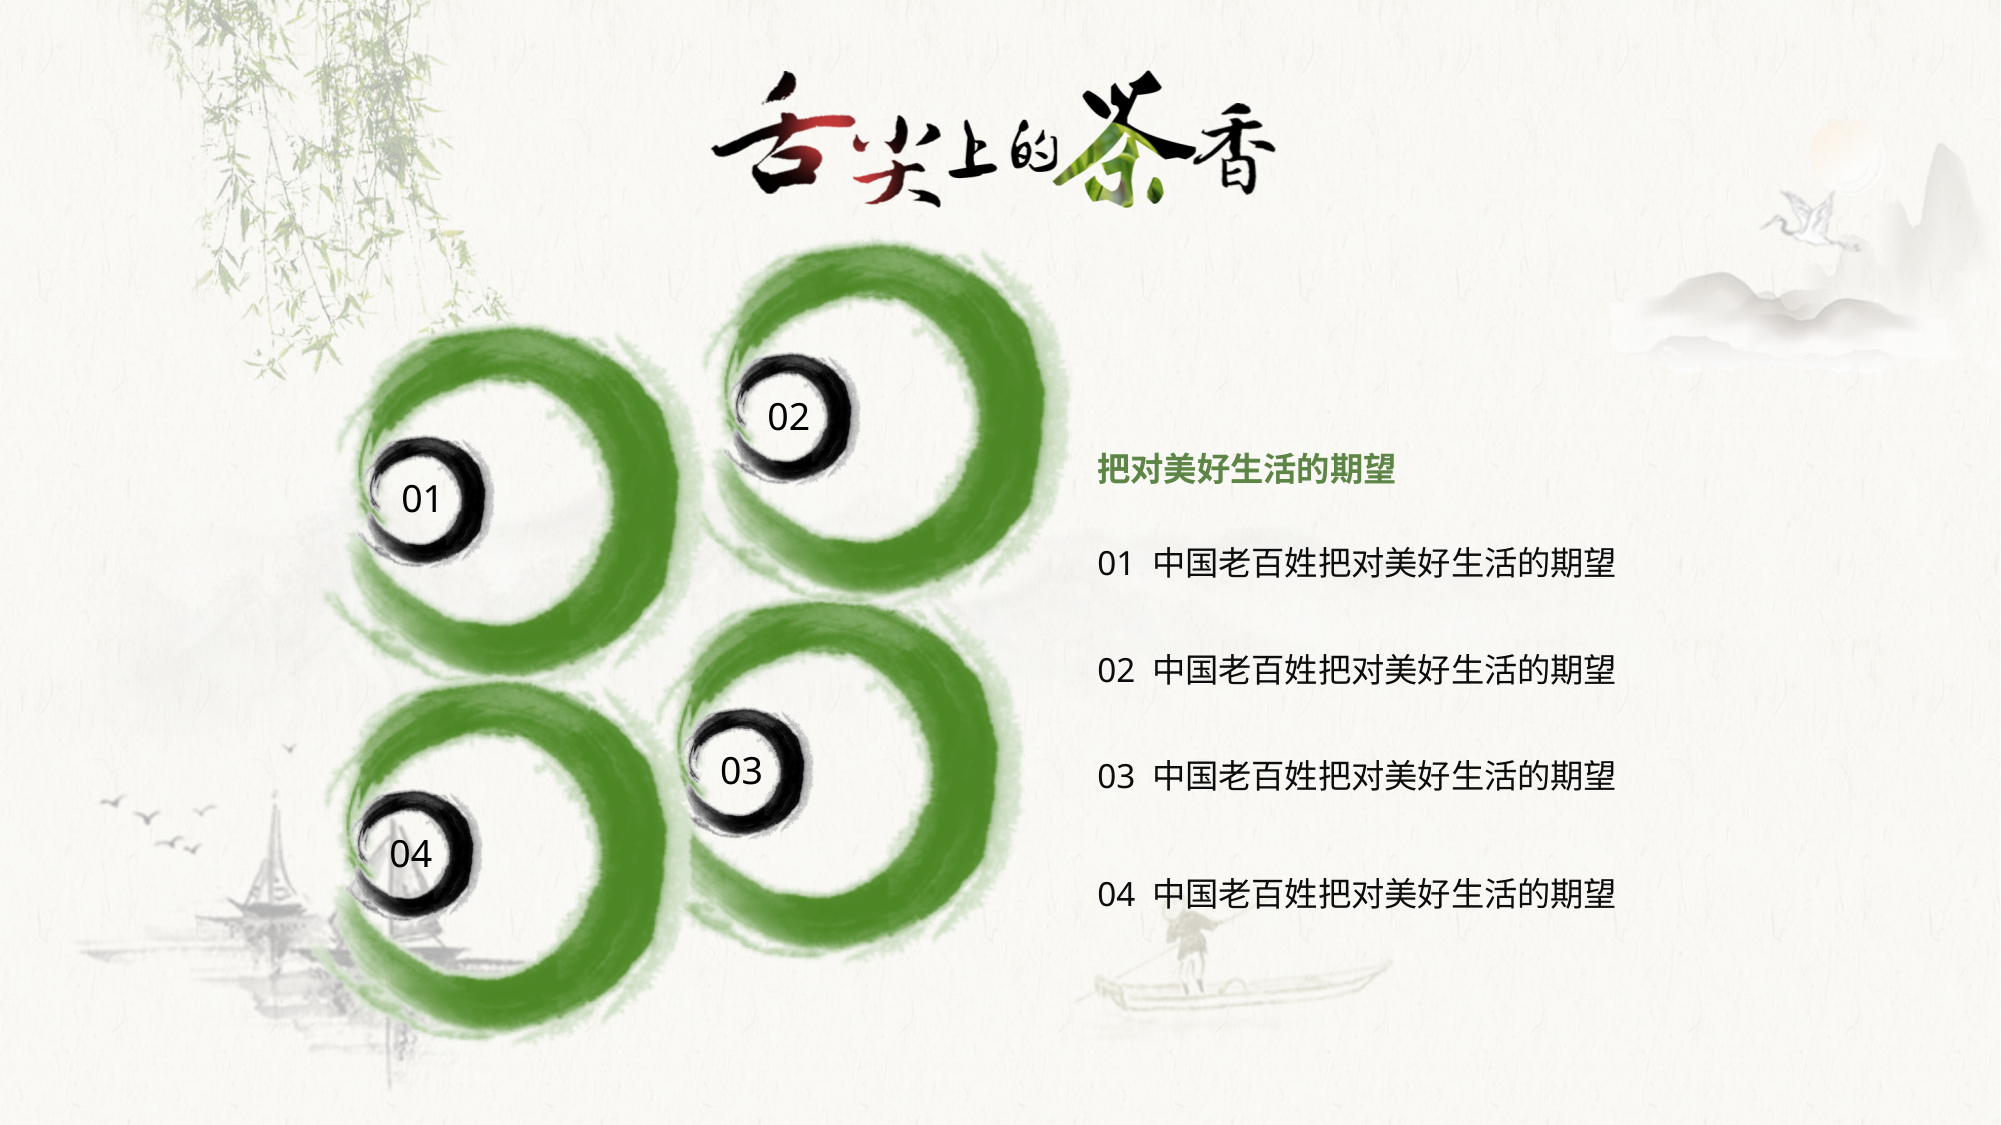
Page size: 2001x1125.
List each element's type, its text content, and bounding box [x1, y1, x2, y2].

picture [291, 231, 1095, 1065]
picture [697, 11, 1303, 223]
text_box 04 中国老百姓把对美好生活的期望 [1082, 845, 1721, 921]
text_box 03 中国老百姓把对美好生活的期望 [1082, 727, 1721, 803]
text_box 02 中国老百姓把对美好生活的期望 [1082, 621, 1721, 697]
text_box 把对美好生活的期望 [1095, 420, 1426, 496]
text_box 01 中国老百姓把对美好生活的期望 [1095, 515, 1721, 590]
